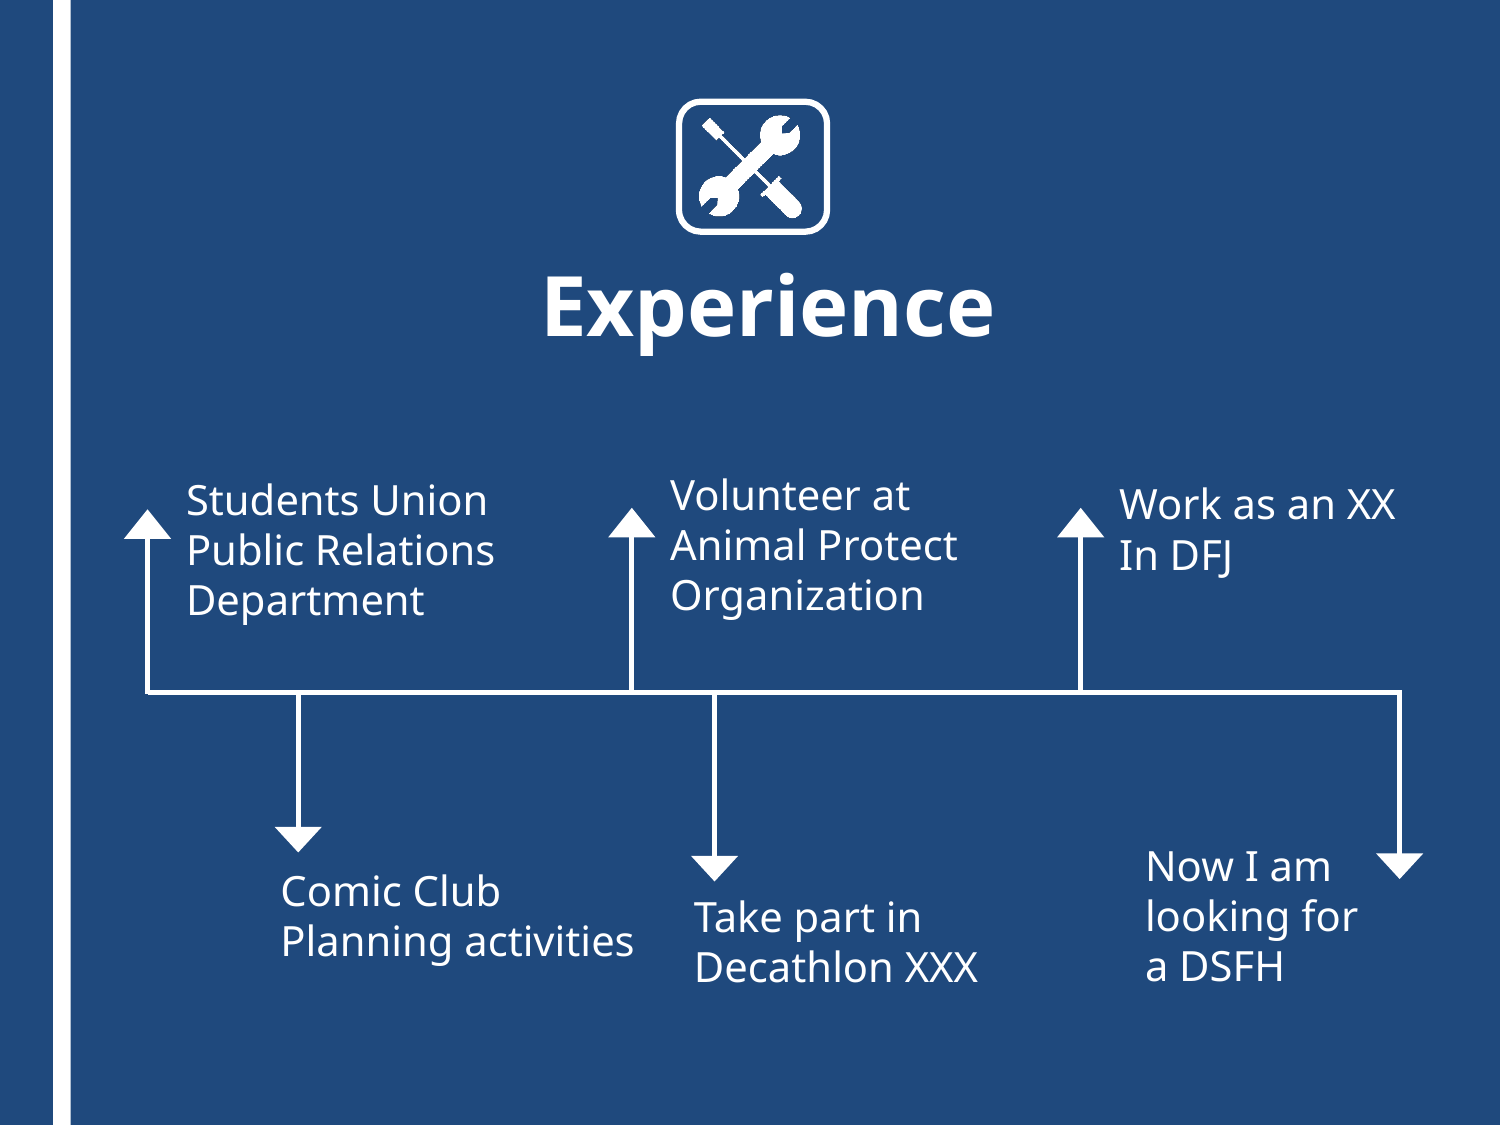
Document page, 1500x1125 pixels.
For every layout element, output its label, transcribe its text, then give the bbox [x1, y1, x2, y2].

text_box Now I am looking for a DSFH [1119, 832, 1500, 998]
text_box Work as an XX In DFJ [1104, 470, 1500, 586]
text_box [123, 507, 1424, 882]
text_box Take part in Decathlon XXX [679, 891, 1081, 999]
text_box Students Union Public Relations Department [171, 466, 561, 506]
text_box Comic Club Planning activities [265, 891, 668, 973]
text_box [525, 101, 1046, 362]
text_box [51, 0, 73, 1125]
text_box Volunteer at Animal Protect Organization [655, 461, 1046, 506]
